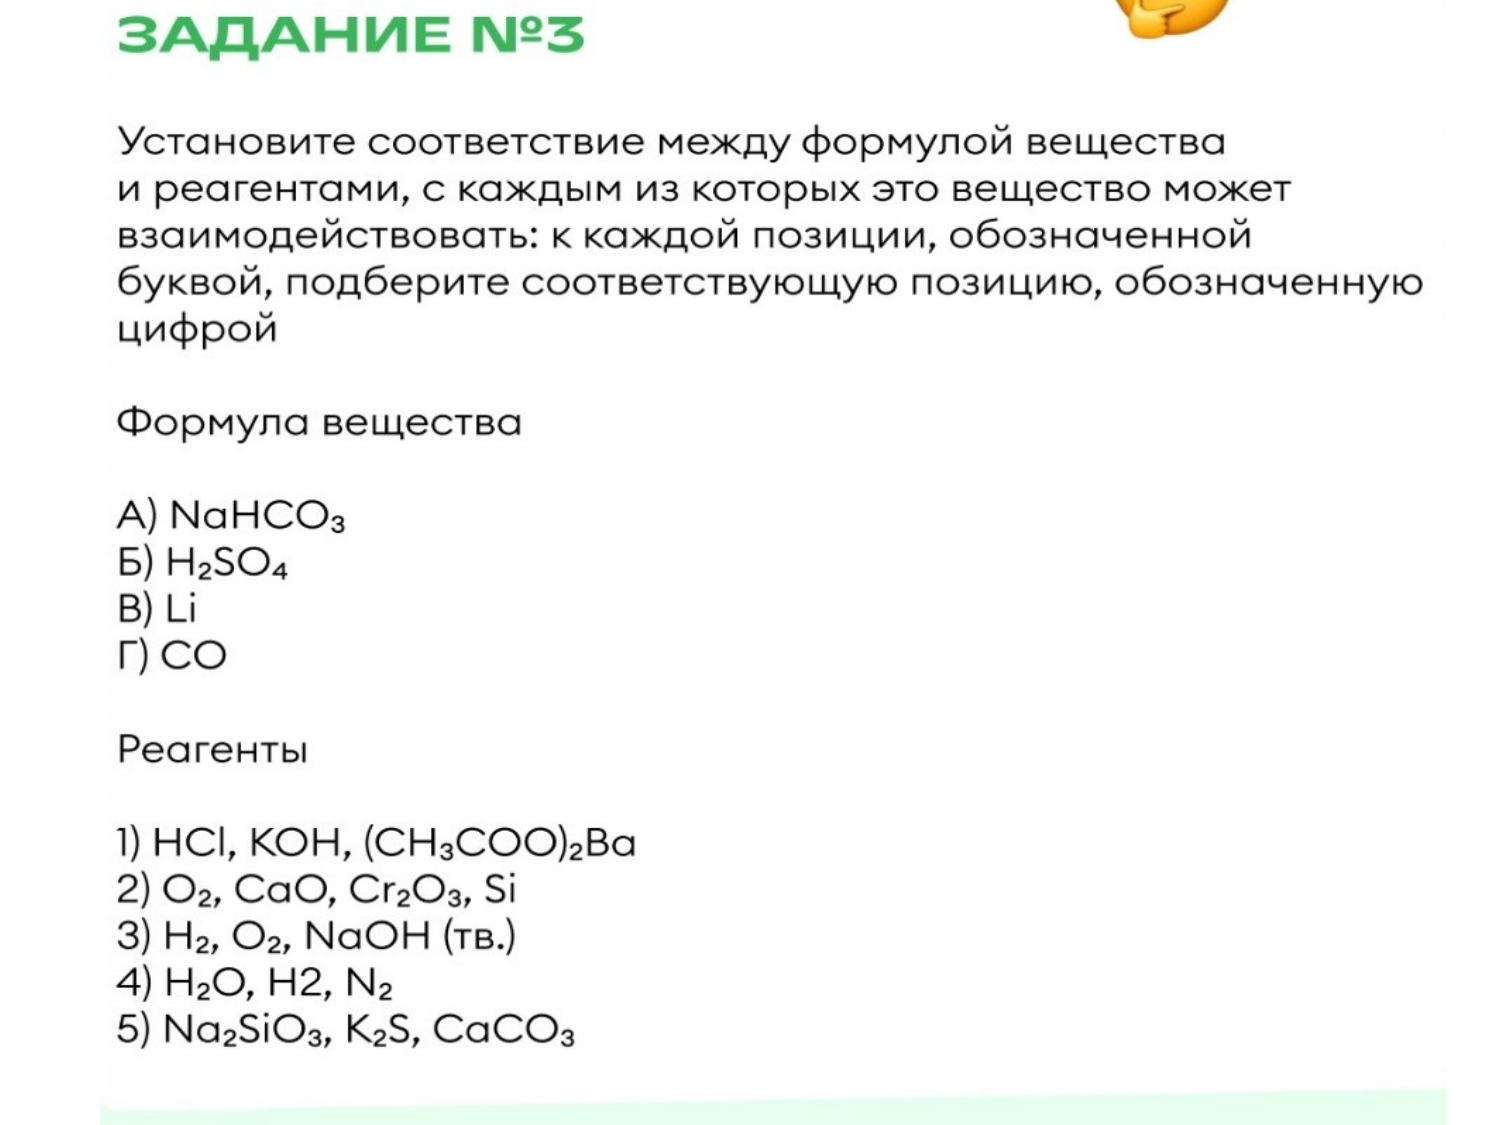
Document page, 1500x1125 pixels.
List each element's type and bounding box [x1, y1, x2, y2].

list [100, 0, 1448, 1125]
